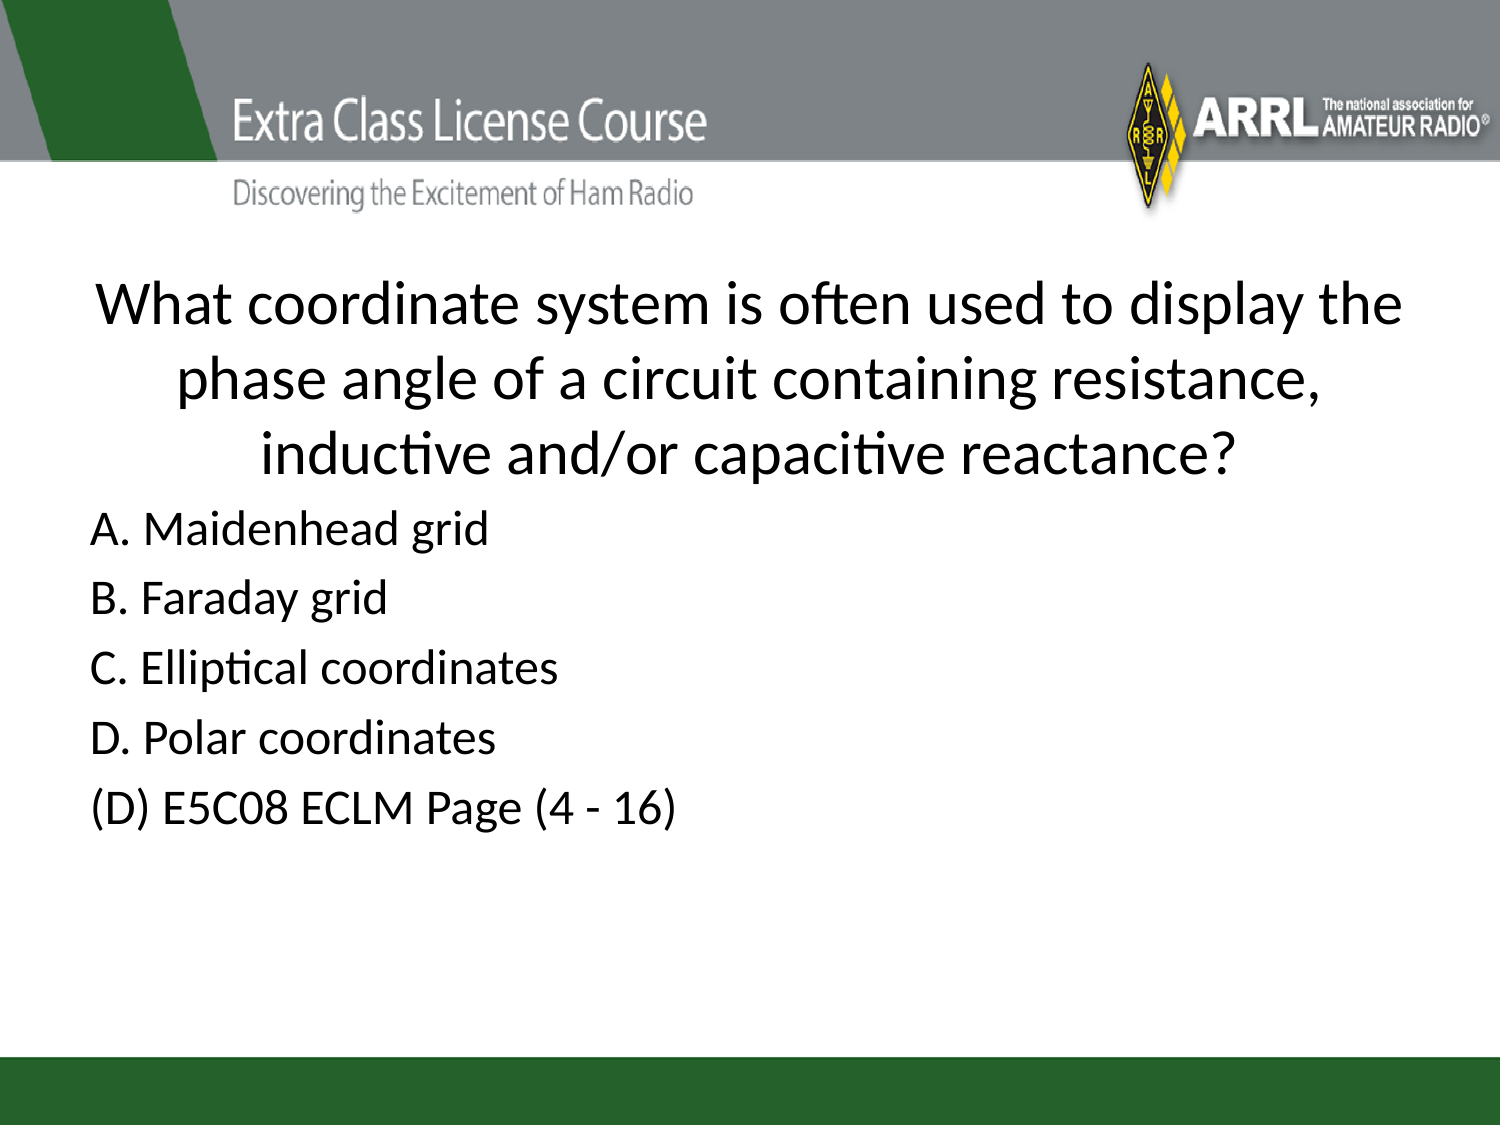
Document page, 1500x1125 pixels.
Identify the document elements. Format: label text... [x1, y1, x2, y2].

title What coordinate system is often used to display the phase angle of a circuit containing resistance, inductive and/or capacitive reactance? [75, 254, 1425, 435]
picture [0, 0, 1500, 1125]
list A. Maidenhead grid B. Faraday grid C. Elliptical coordinates D. Polar coordinates (D) E5C08 ECLM Page (4 - 16) [75, 487, 1425, 1005]
